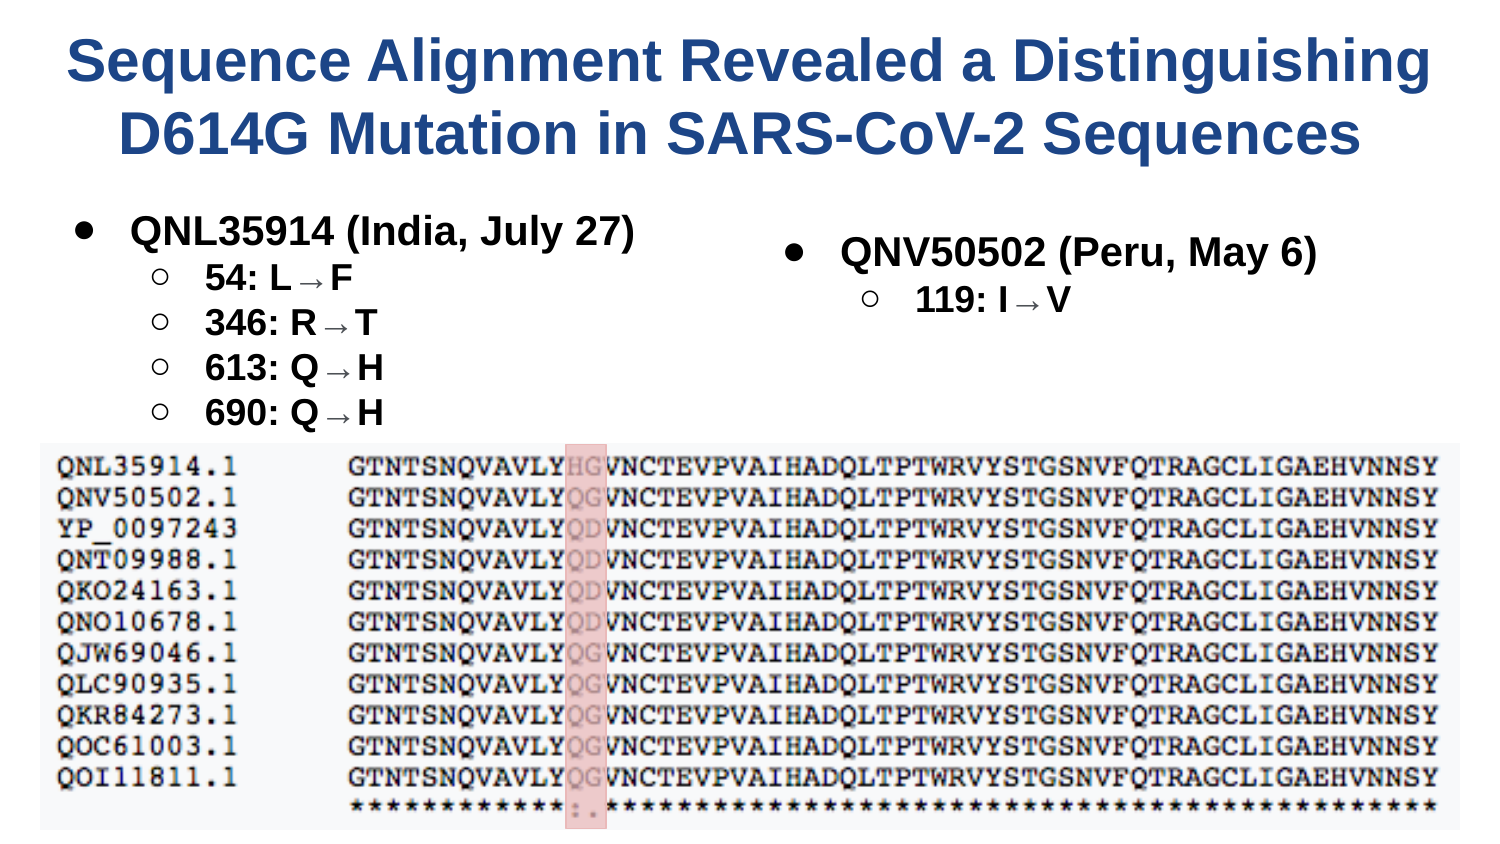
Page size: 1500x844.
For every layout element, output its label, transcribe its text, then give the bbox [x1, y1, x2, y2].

title Sequence Alignment Revealed a Distinguishing D614G Mutation in SARS-CoV-2 Sequences [23, 6, 1477, 158]
text_box QNV50502 (Peru, May 6) 119: I→V [750, 210, 1395, 441]
picture [39, 443, 1461, 831]
text_box QNL35914 (India, July 27) 54: L→F 346: R→T 613: Q→H 690: Q→H [40, 188, 685, 435]
